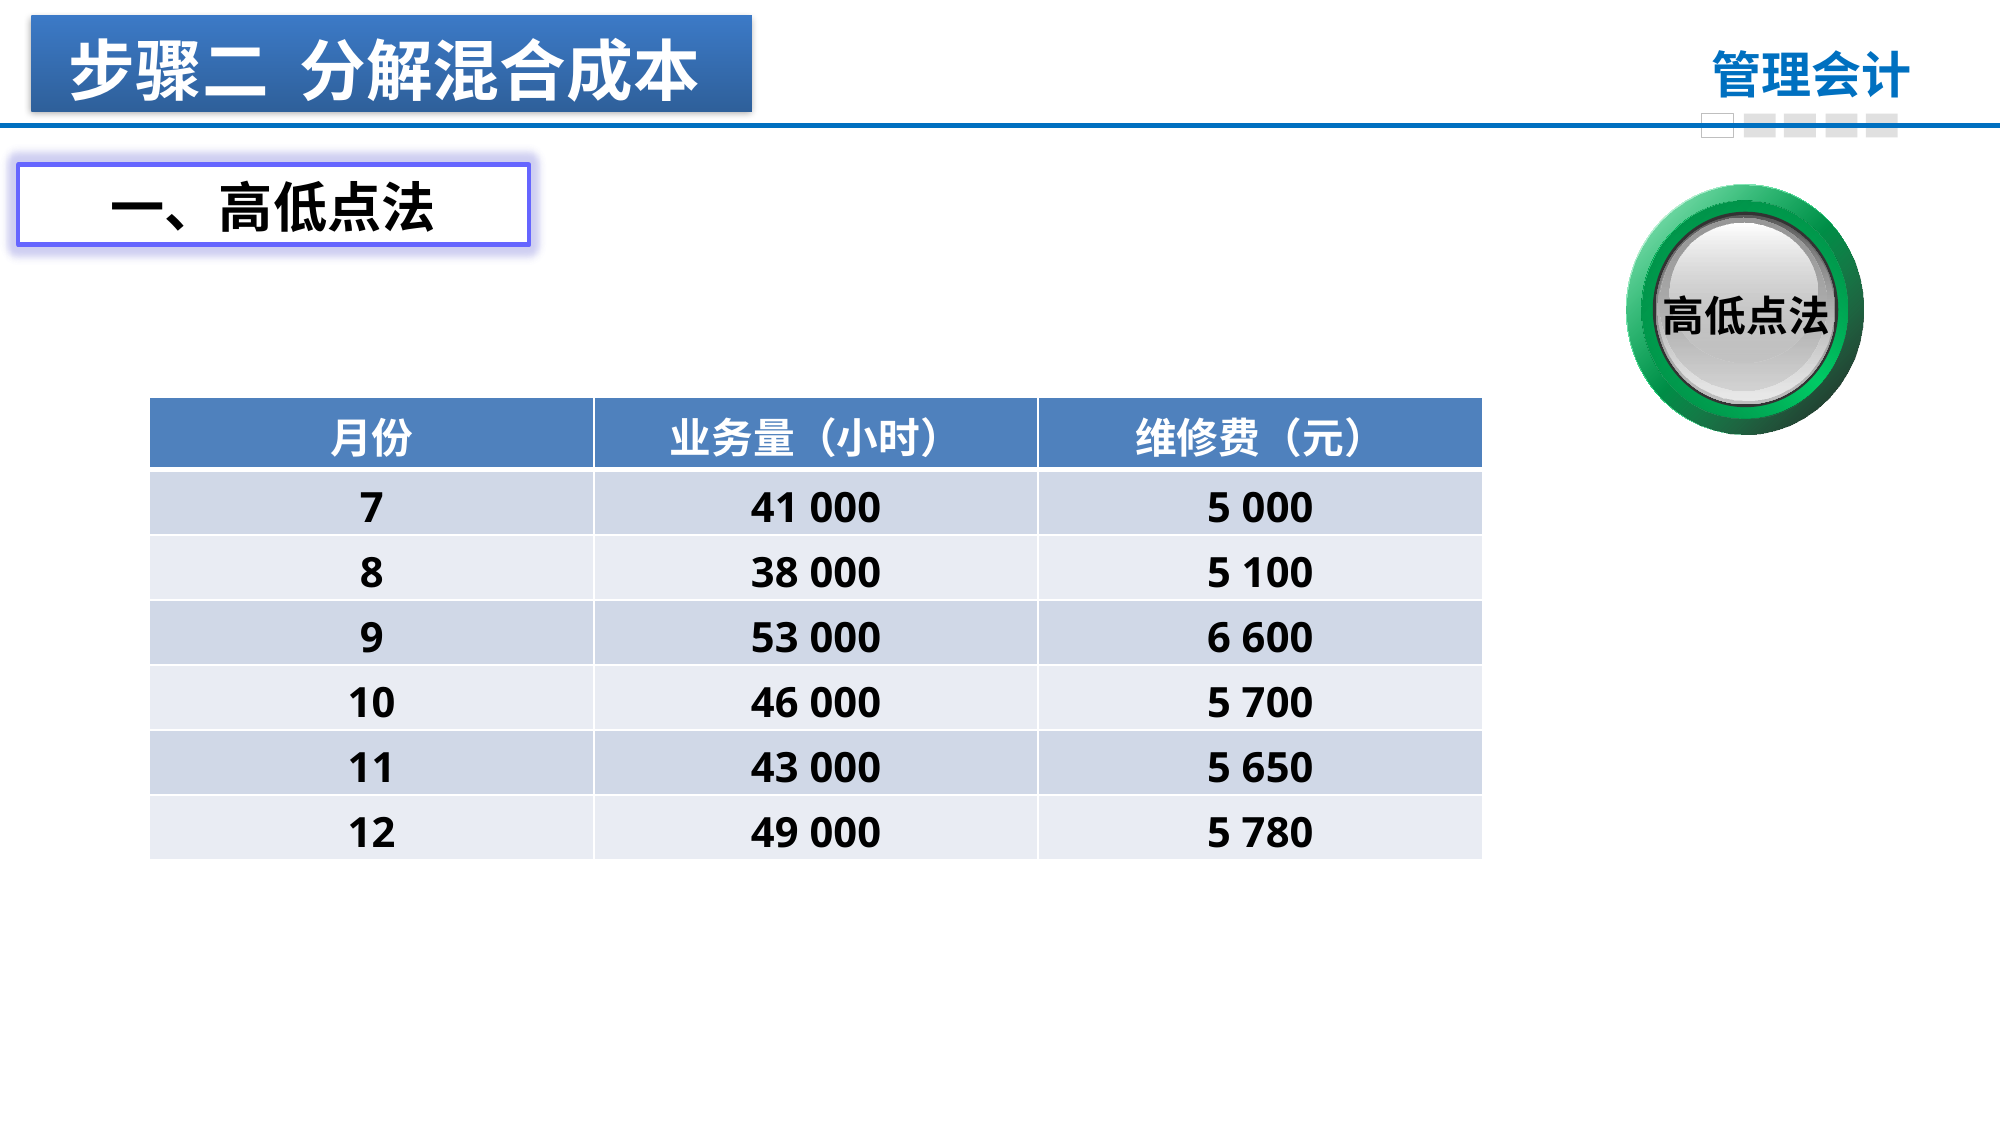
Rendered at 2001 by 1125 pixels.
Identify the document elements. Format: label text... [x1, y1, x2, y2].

table_cell 5 650 [1039, 731, 1482, 794]
table_cell 5 100 [1039, 536, 1482, 599]
table_cell 5 700 [1039, 666, 1482, 729]
table_cell 5 000 [1039, 472, 1482, 534]
table_cell 12 [150, 796, 593, 859]
table_header 维修费（元） [1039, 398, 1482, 467]
table_cell 7 [150, 472, 593, 534]
table_cell 43 000 [595, 731, 1037, 794]
table_cell 8 [150, 536, 593, 599]
table_cell 41 000 [595, 472, 1037, 534]
table_cell 38 000 [595, 536, 1037, 599]
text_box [1625, 184, 1864, 435]
table_cell 46 000 [595, 666, 1037, 729]
table_cell 9 [150, 601, 593, 664]
table_cell 49 000 [595, 796, 1037, 859]
table_cell 53 000 [595, 601, 1037, 664]
table_header 月份 [150, 398, 593, 467]
table_cell 6 600 [1039, 601, 1482, 664]
table_cell 10 [150, 666, 593, 729]
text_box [0, 136, 552, 273]
table_cell 5 780 [1039, 796, 1482, 859]
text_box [31, 14, 753, 118]
table_header 业务量（小时） [595, 398, 1037, 467]
table_cell 11 [150, 731, 593, 794]
